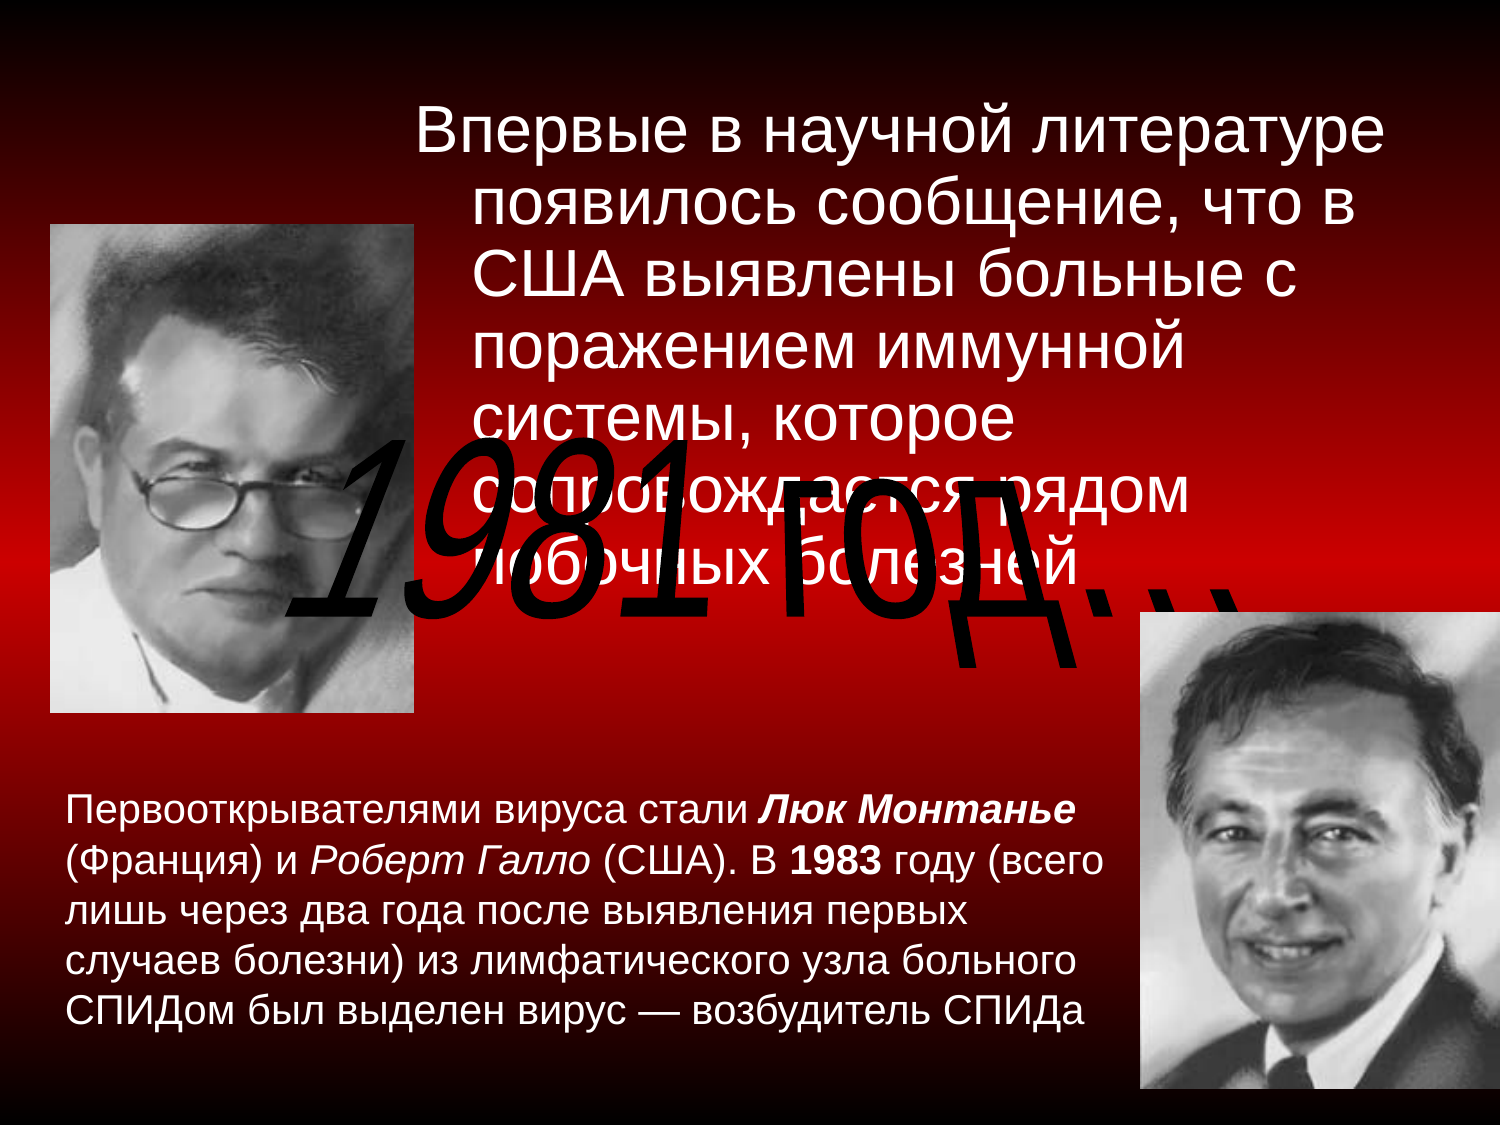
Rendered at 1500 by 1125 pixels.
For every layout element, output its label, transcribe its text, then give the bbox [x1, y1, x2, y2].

picture [1140, 612, 1500, 1090]
picture [49, 224, 414, 713]
list Впервые в научной литературе появилось сообщение, что в США выявлены больные с поражением иммунной системы, которое сопровождается рядом побочных болезней [399, 87, 1438, 626]
text_box Первооткрывателями вируса стали Люк Монтанье (Франция) и Роберт Галло (США). В 1983 году (всего лишь через два года после выявления первых случаев болезни) из лимфатического узла больного СПИДом был выделен вирус — возбудитель СПИДа [50, 774, 1134, 1040]
